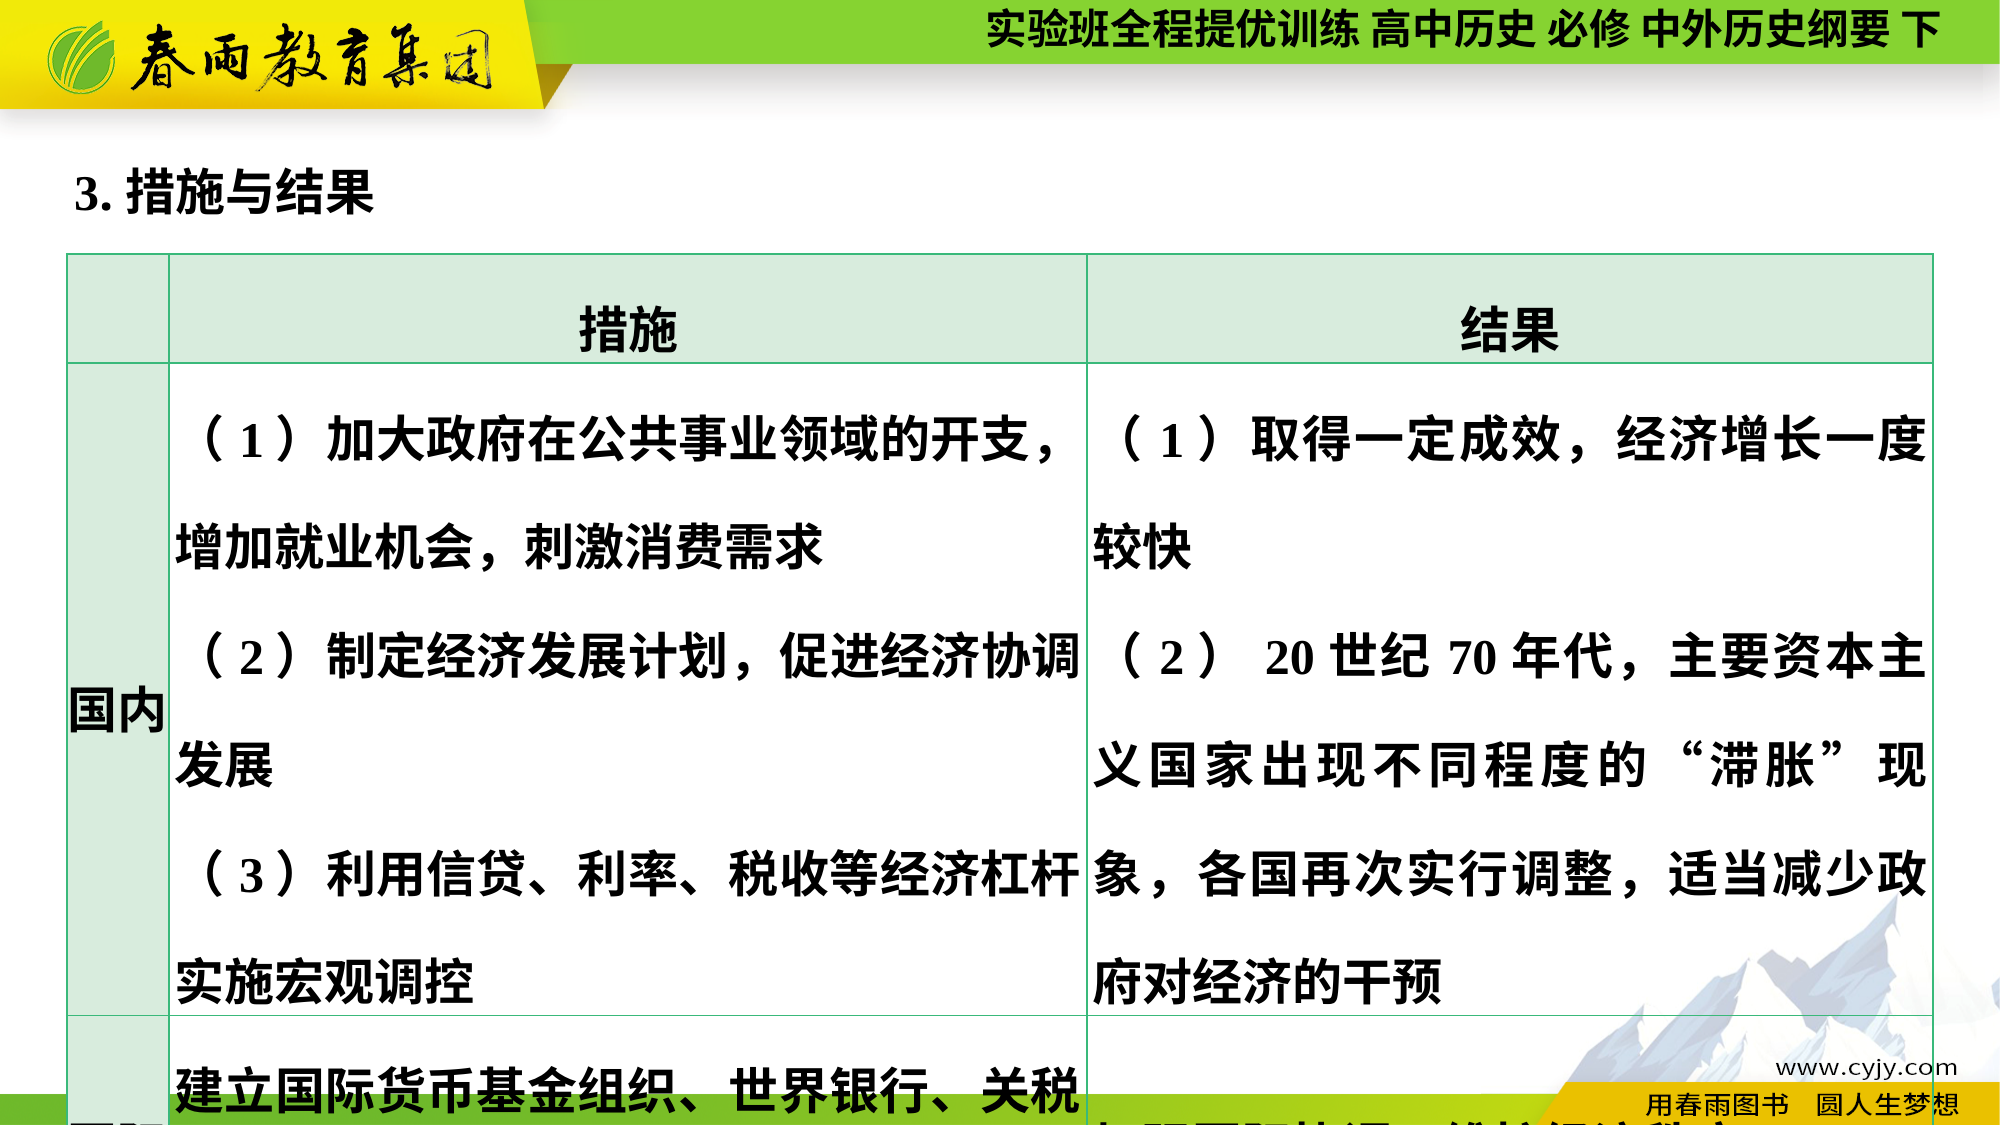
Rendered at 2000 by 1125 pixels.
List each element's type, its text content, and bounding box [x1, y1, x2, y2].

table_cell 国际 [68, 1016, 168, 1125]
table_cell 国内 [68, 364, 168, 1015]
picture [0, 0, 2000, 1125]
list 3.措施与结果 [59, 122, 1944, 217]
table_cell （1）加大政府在公共事业领域的开支，增加就业机会，刺激消费需求 （2）制定经济发展计划，促进经济协调发展 （3）利用信贷、利率、税收等经济杠杆实施宏观调控 [170, 364, 1086, 1015]
table_cell （1）取得一定成效，经济增长一度较快 （2）20世纪70年代，主要资本主义国家出现不同程度的“滞胀”现象，各国再次实行调整，适当减少政府对经济的干预 [1088, 364, 1932, 1015]
table_header 结果 [1088, 255, 1932, 362]
table_header 措施 [170, 255, 1086, 362]
table_cell 建立国际货币基金组织、世界银行、关税与贸易总协定等国际经济组织 [170, 1016, 1086, 1125]
table_header [68, 255, 168, 362]
table_cell 加强国际协调，维护经济秩序 [1088, 1016, 1932, 1125]
